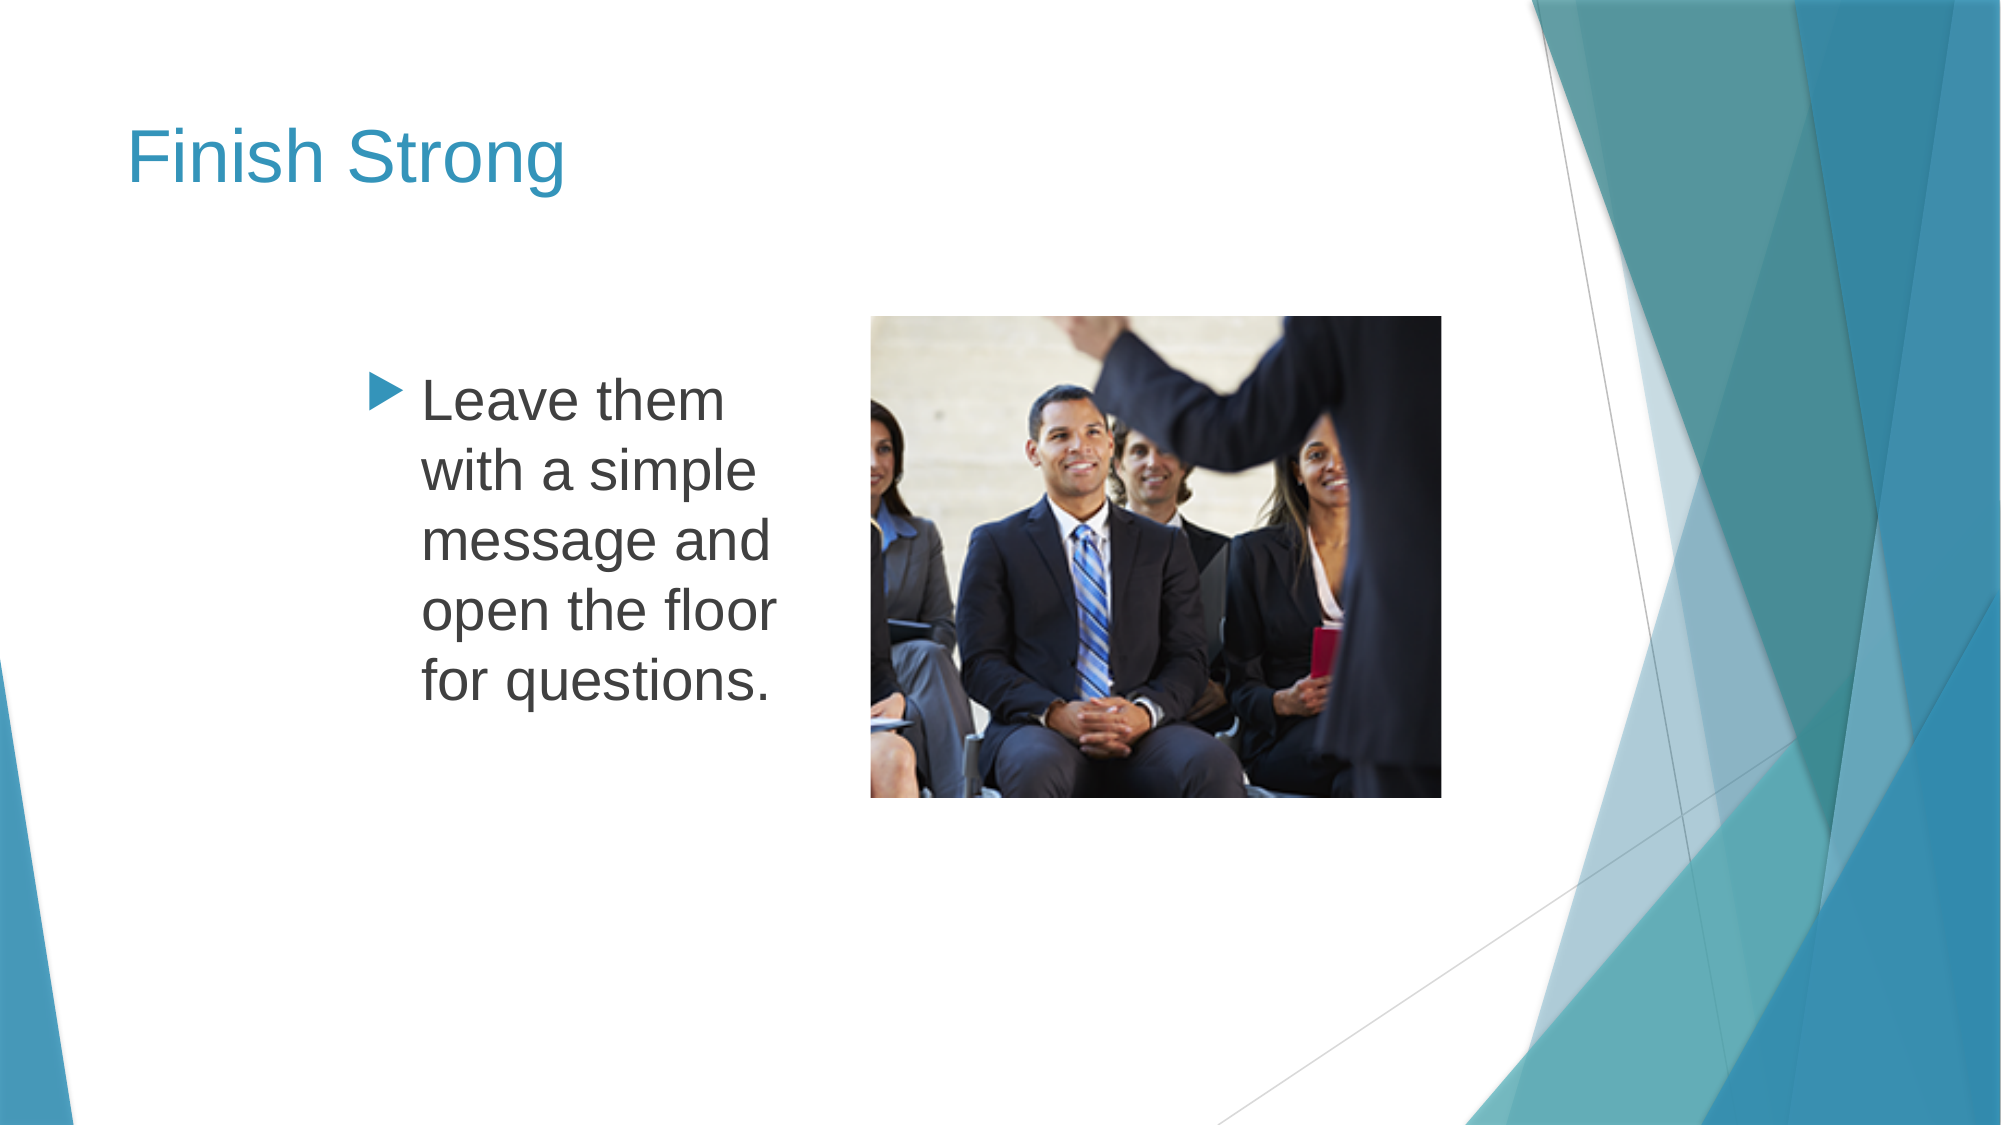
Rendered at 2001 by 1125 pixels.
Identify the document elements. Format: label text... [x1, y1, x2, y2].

picture [870, 316, 1442, 798]
list Leave them with a simple message and open the floor for questions. [350, 354, 835, 822]
title Finish Strong [111, 99, 1522, 317]
